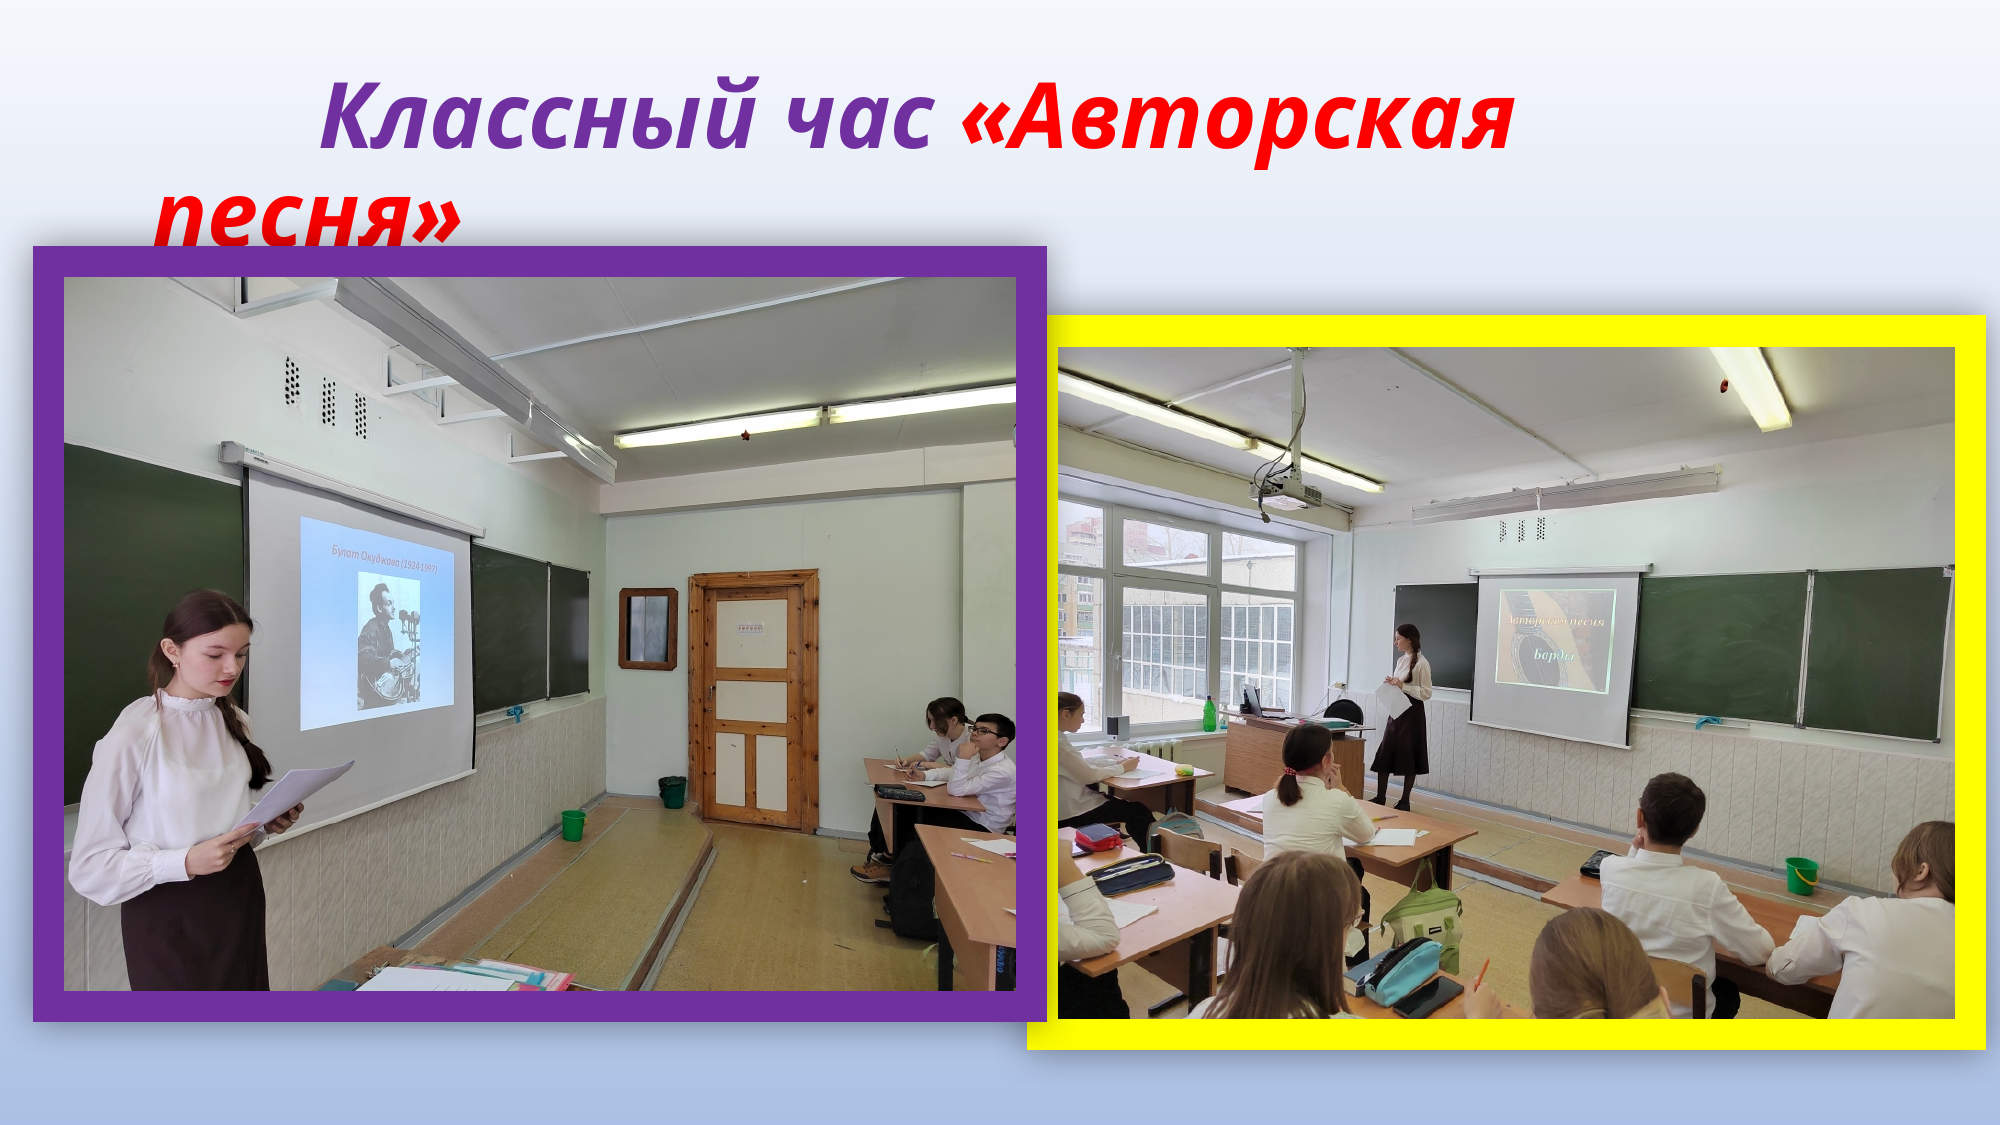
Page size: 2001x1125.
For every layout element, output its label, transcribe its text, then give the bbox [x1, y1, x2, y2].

title Классный час «Авторская песня» [137, 59, 1863, 278]
picture [64, 277, 1016, 992]
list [1058, 346, 1955, 1020]
